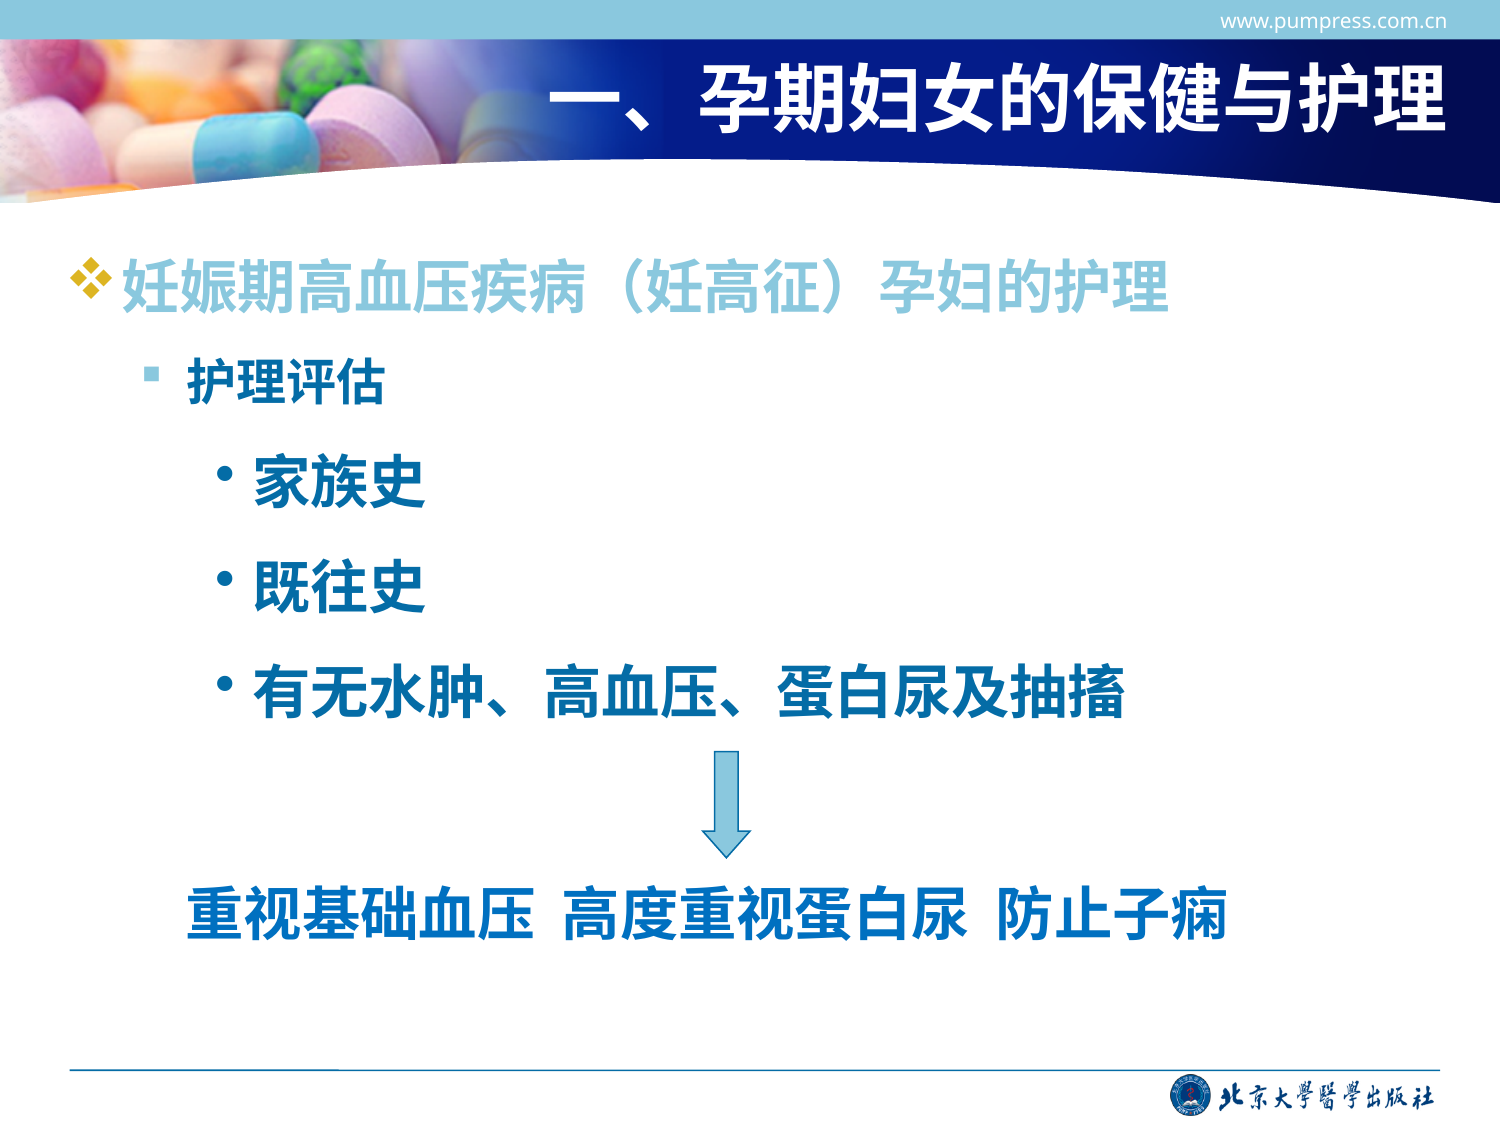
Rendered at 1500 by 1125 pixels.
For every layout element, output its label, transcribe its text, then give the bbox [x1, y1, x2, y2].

picture [1170, 1074, 1436, 1118]
slide_number www.pumpress.com.cn [1024, 0, 1463, 38]
picture [0, 40, 1500, 203]
text_box 重视基础血压 高度重视蛋白尿 防止子痫 [171, 869, 1483, 955]
list 妊娠期高血压疾病（妊高征）孕妇的护理 护理评估 家族史 既往史 有无水肿、高血压、蛋白尿及抽搐 [49, 207, 1463, 1026]
title 一、孕期妇女的保健与护理 [137, 49, 1463, 143]
text_box [702, 751, 750, 858]
